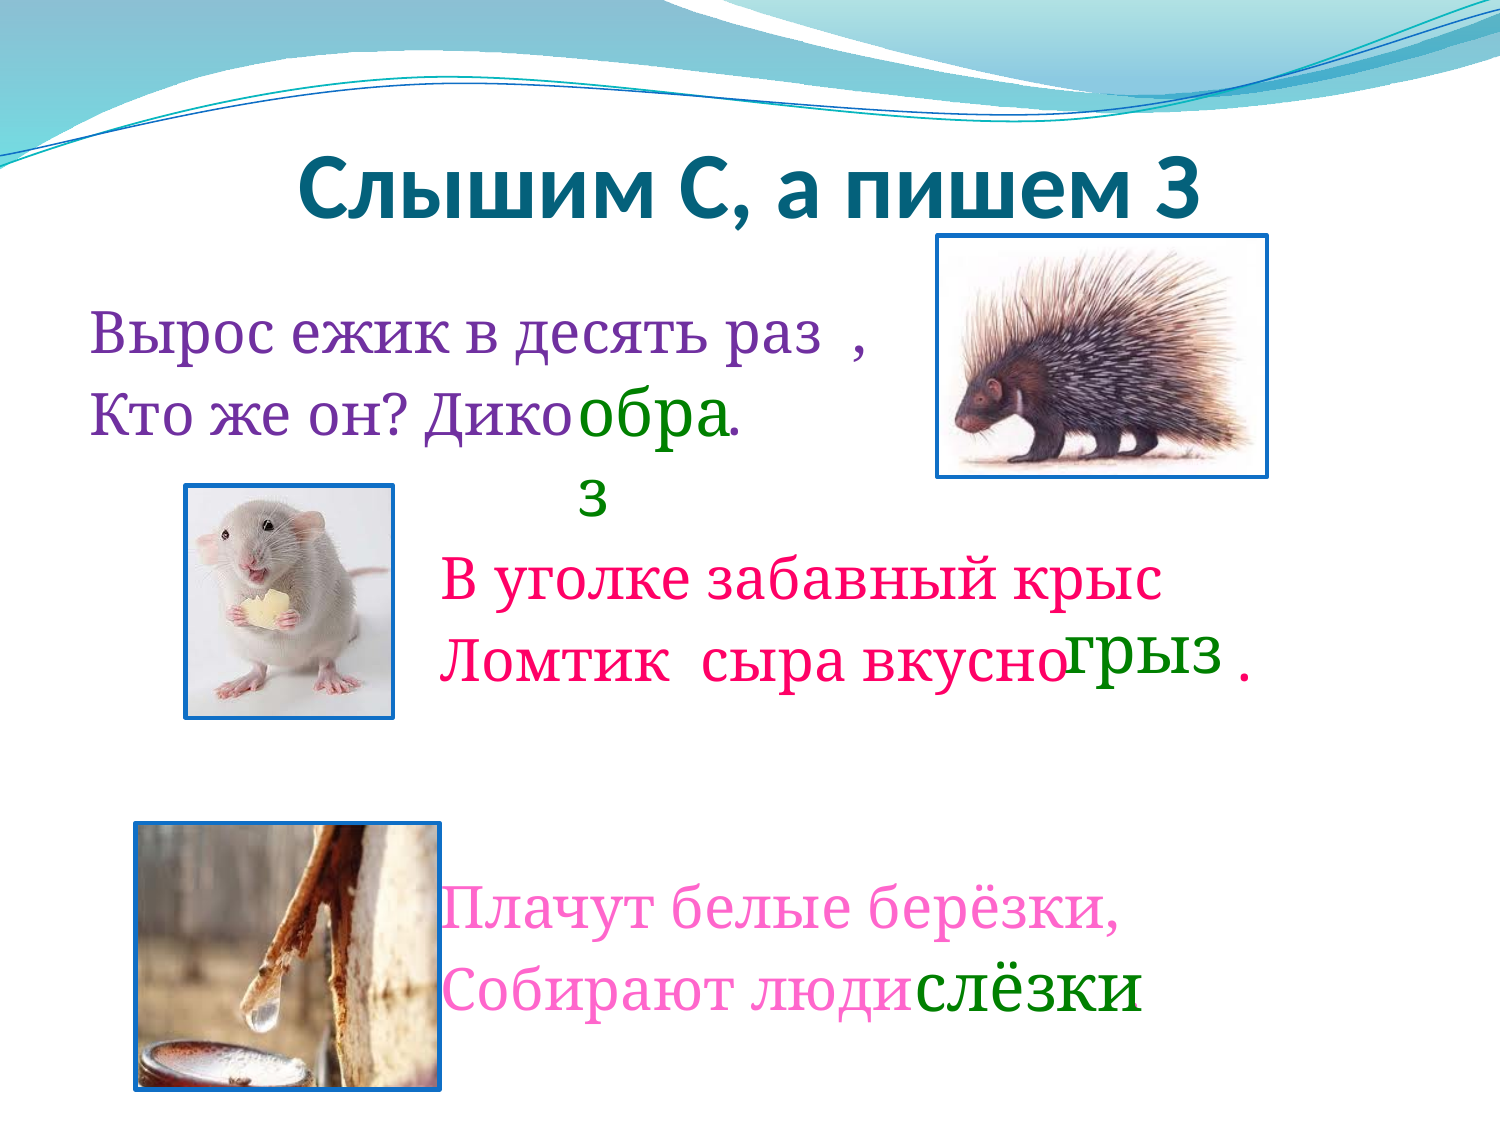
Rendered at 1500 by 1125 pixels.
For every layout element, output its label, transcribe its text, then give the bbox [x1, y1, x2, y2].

text_box образ [562, 362, 775, 538]
picture [939, 237, 1265, 476]
picture [187, 487, 391, 716]
picture [137, 824, 438, 1088]
text_box слёзки [899, 937, 1213, 1033]
text_box грыз [1050, 599, 1313, 695]
title Слышим С, а пишем З [75, 115, 1425, 238]
list Вырос ежик в десять раз , Кто же он? Дико . В уголке забавный крыс Ломтик сыра вкусно . Плачут белые берёзки, Собирают люди . [75, 287, 1425, 1038]
